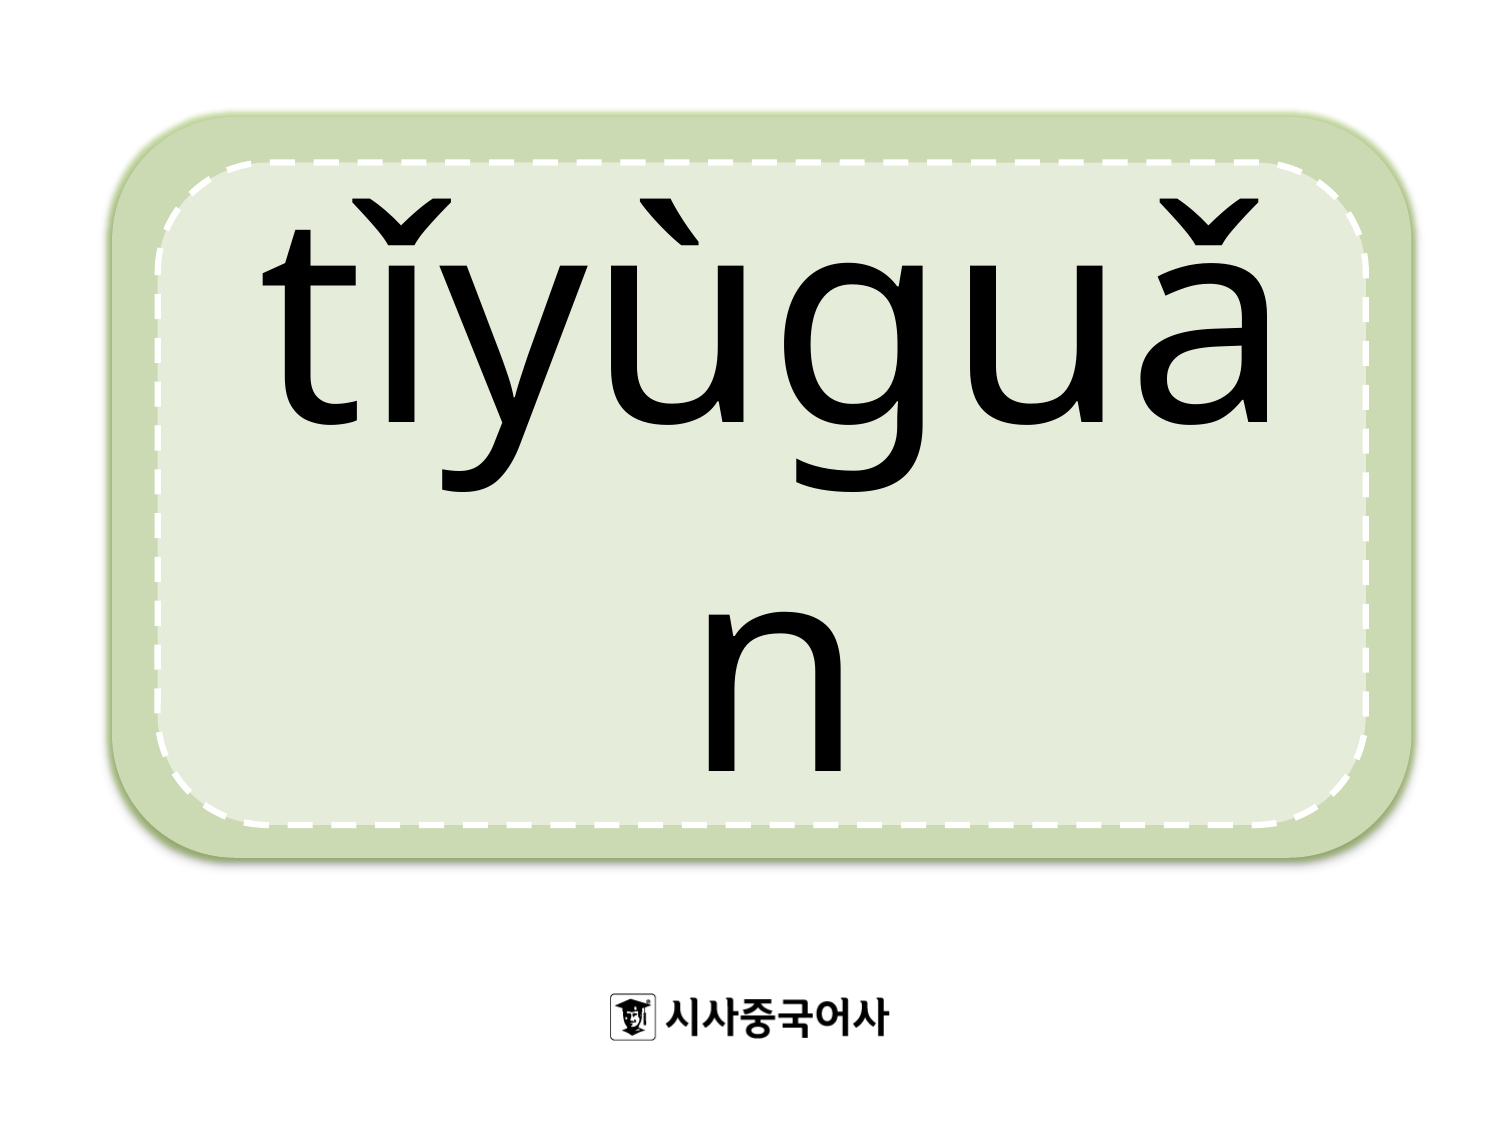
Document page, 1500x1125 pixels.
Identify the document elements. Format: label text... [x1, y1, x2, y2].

picture [602, 987, 898, 1047]
text_box tǐyùguǎn [171, 149, 1380, 812]
